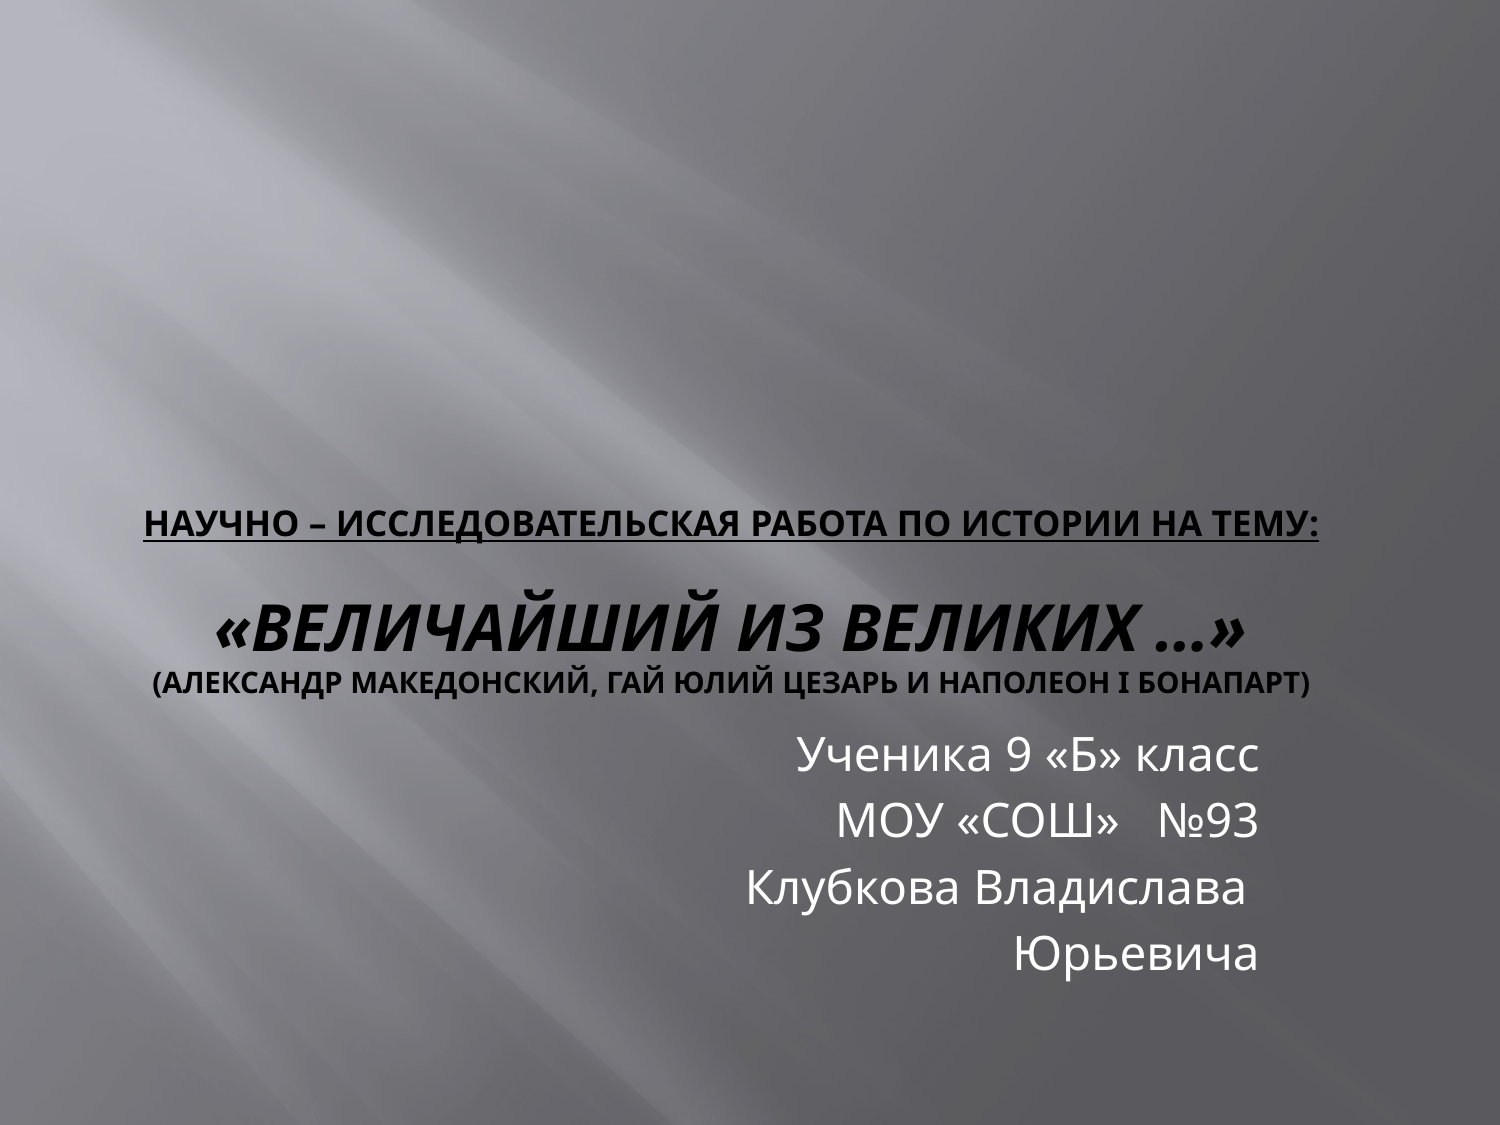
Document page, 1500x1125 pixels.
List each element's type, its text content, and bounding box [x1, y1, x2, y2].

title Научно – исследовательская работа по истории на тему: «Величайший из великих …» (Александр Македонский, Гай Юлий Цезарь и Наполеон I Бонапарт) [125, 75, 1338, 700]
subtitle Ученика 9 «Б» класс МОУ «СОШ» №93 Клубкова Владислава Юрьевича [224, 649, 1276, 988]
